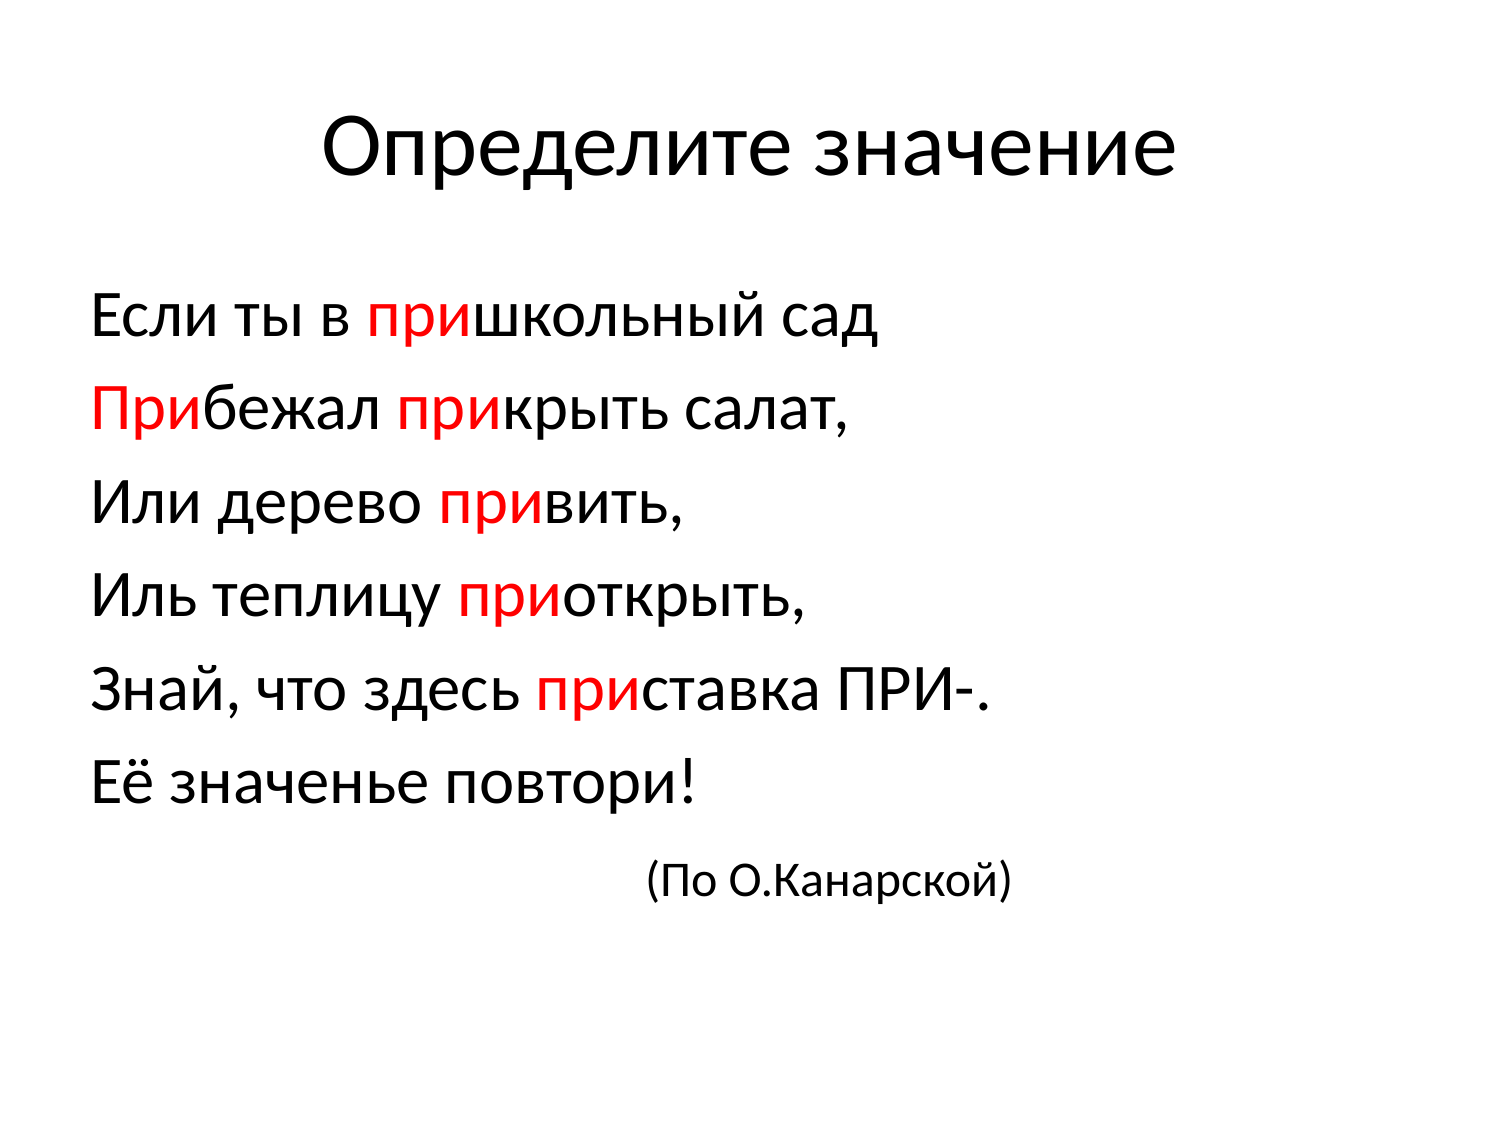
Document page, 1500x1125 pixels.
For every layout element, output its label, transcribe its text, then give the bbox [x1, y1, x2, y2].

list Если ты в пришкольный сад Прибежал прикрыть салат, Или дерево привить, Иль теплицу приоткрыть, Знай, что здесь приставка ПРИ-. Её значенье повтори! (По О.Канарской) [75, 262, 1425, 1005]
title Определите значение [75, 45, 1425, 233]
